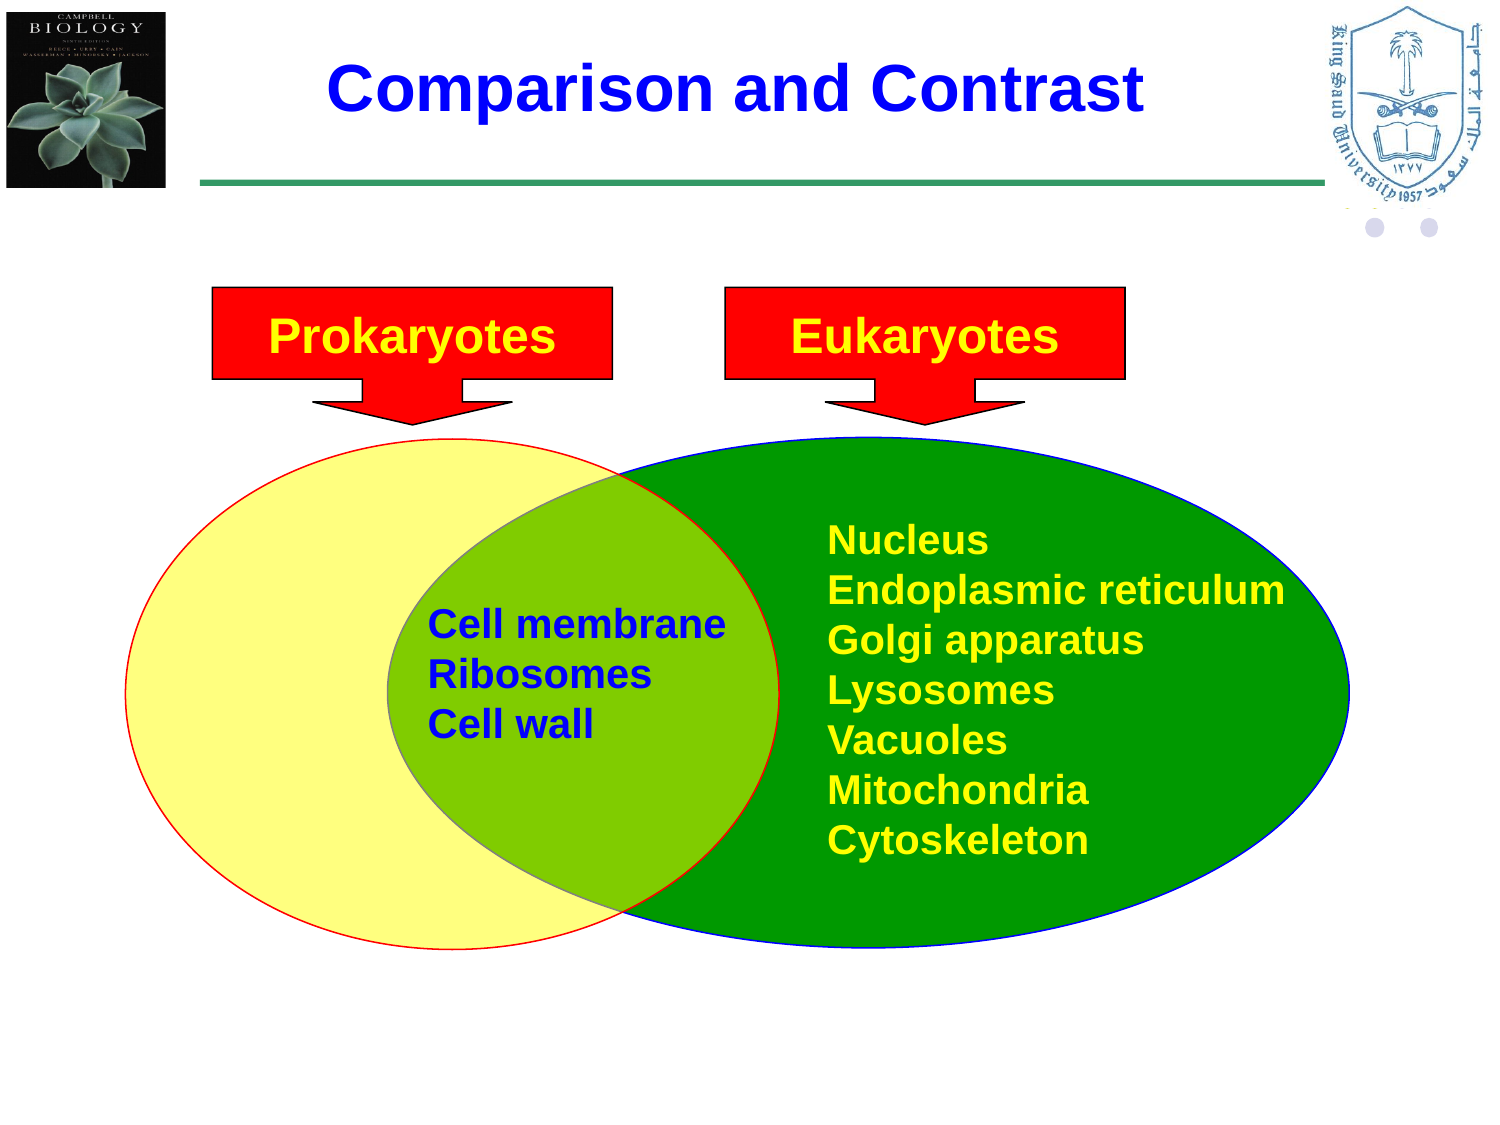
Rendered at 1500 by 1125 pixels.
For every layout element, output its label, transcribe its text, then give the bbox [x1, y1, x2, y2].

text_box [779, 437, 1350, 949]
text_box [5, 0, 1488, 209]
text_box Prokaryotes [212, 287, 613, 425]
text_box Eukaryotes [725, 287, 1126, 425]
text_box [125, 438, 780, 950]
